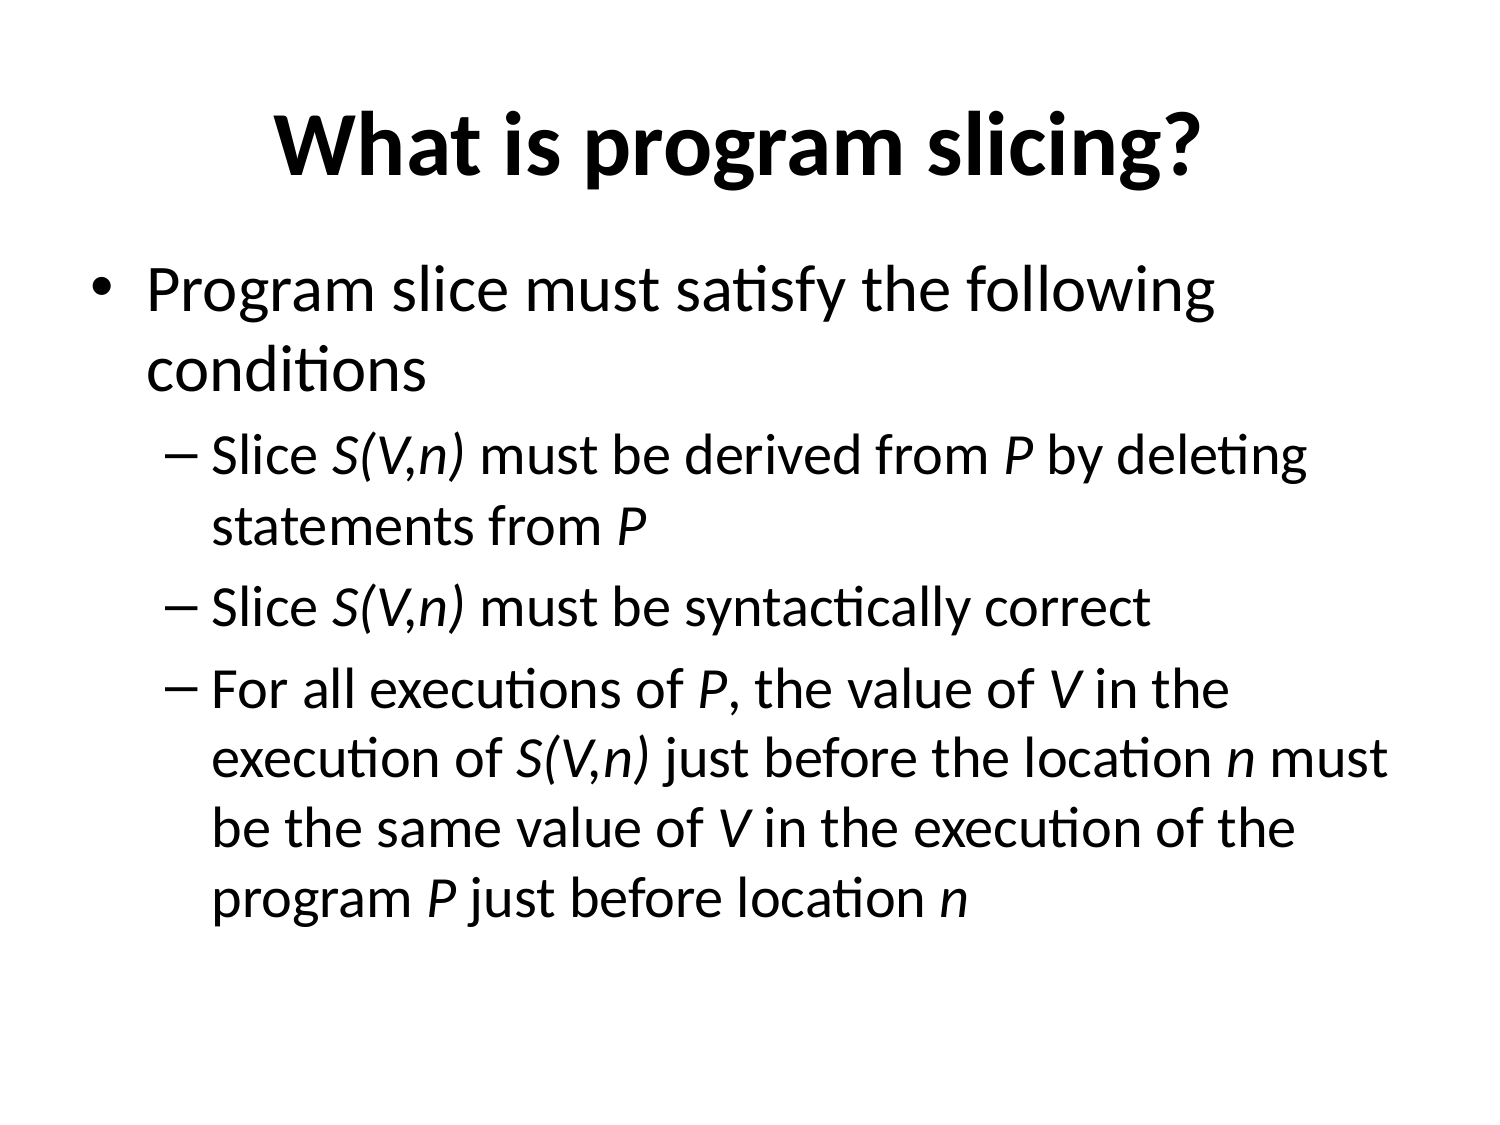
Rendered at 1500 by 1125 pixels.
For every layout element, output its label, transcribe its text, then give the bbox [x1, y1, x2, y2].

title What is program slicing? [75, 45, 1425, 233]
text_box Program slice must satisfy the following conditions Slice S(V,n) must be derived from P by deleting statements from P Slice S(V,n) must be syntactically correct For all executions of P, the value of V in the execution of S(V,n) just before the location n must be the same value of V in the execution of the program P just before location n [74, 237, 1425, 963]
